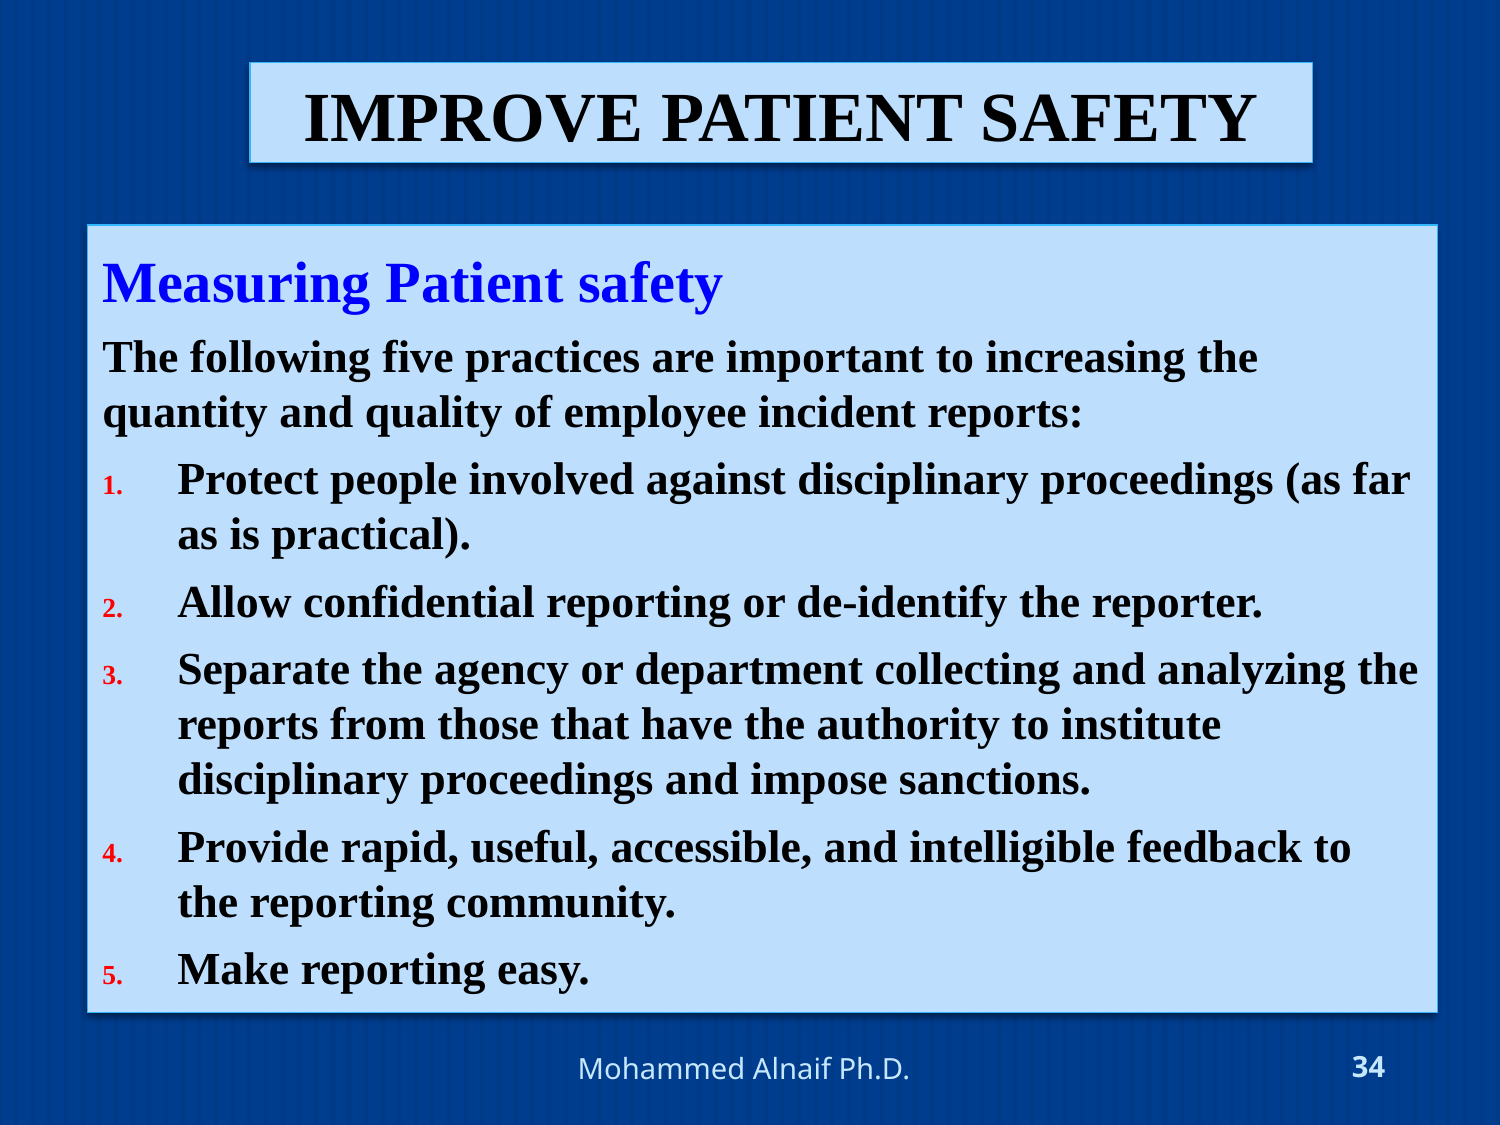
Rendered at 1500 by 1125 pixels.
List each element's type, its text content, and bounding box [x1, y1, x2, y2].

title improve patient safety [249, 62, 1313, 163]
subtitle Measuring Patient safety The following five practices are important to increasing the quantity and quality of employee incident reports: Protect people involved against disciplinary proceedings (as far as is practical). Allow confidential reporting or de-identify the reporter. Separate the agency or department collecting and analyzing the reports from those that have the authority to institute disciplinary proceedings and impose sanctions. Provide rapid, useful, accessible, and intelligible feedback to the reporting community. Make reporting easy. [87, 224, 1438, 1013]
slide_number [12, 995, 350, 1108]
slide_number 34 [1299, 1037, 1438, 1100]
footer Mohammed Alnaif Ph.D. [525, 1037, 925, 1098]
